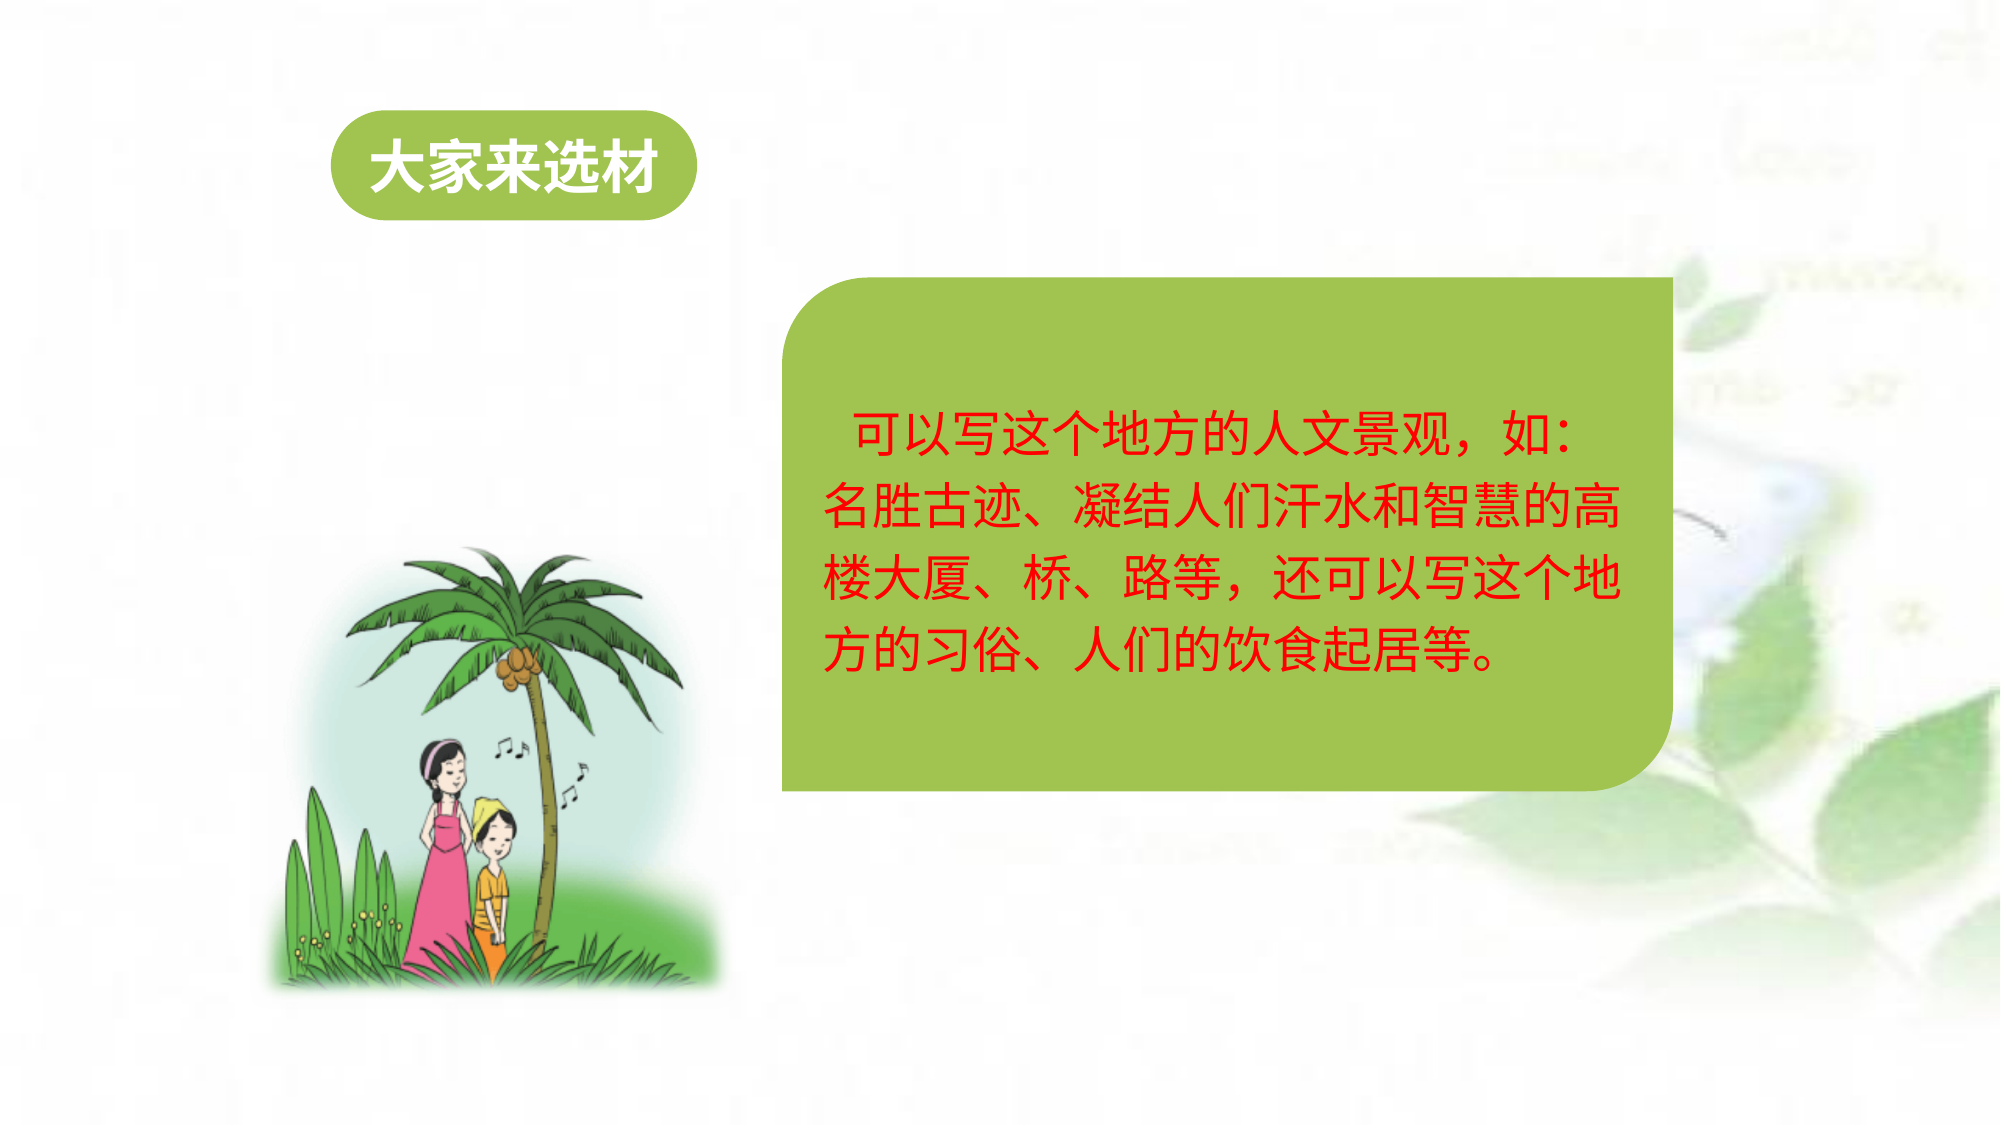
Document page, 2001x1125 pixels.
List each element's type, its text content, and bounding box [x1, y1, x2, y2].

text_box 可以写这个地方的人文景观，如：名胜古迹、凝结人们汗水和智慧的高楼大厦、桥、路等，还可以写这个地方的习俗、人们的饮食起居等。 [782, 277, 1674, 792]
picture [0, 0, 2001, 1125]
text_box 大家来选材 [329, 109, 699, 222]
